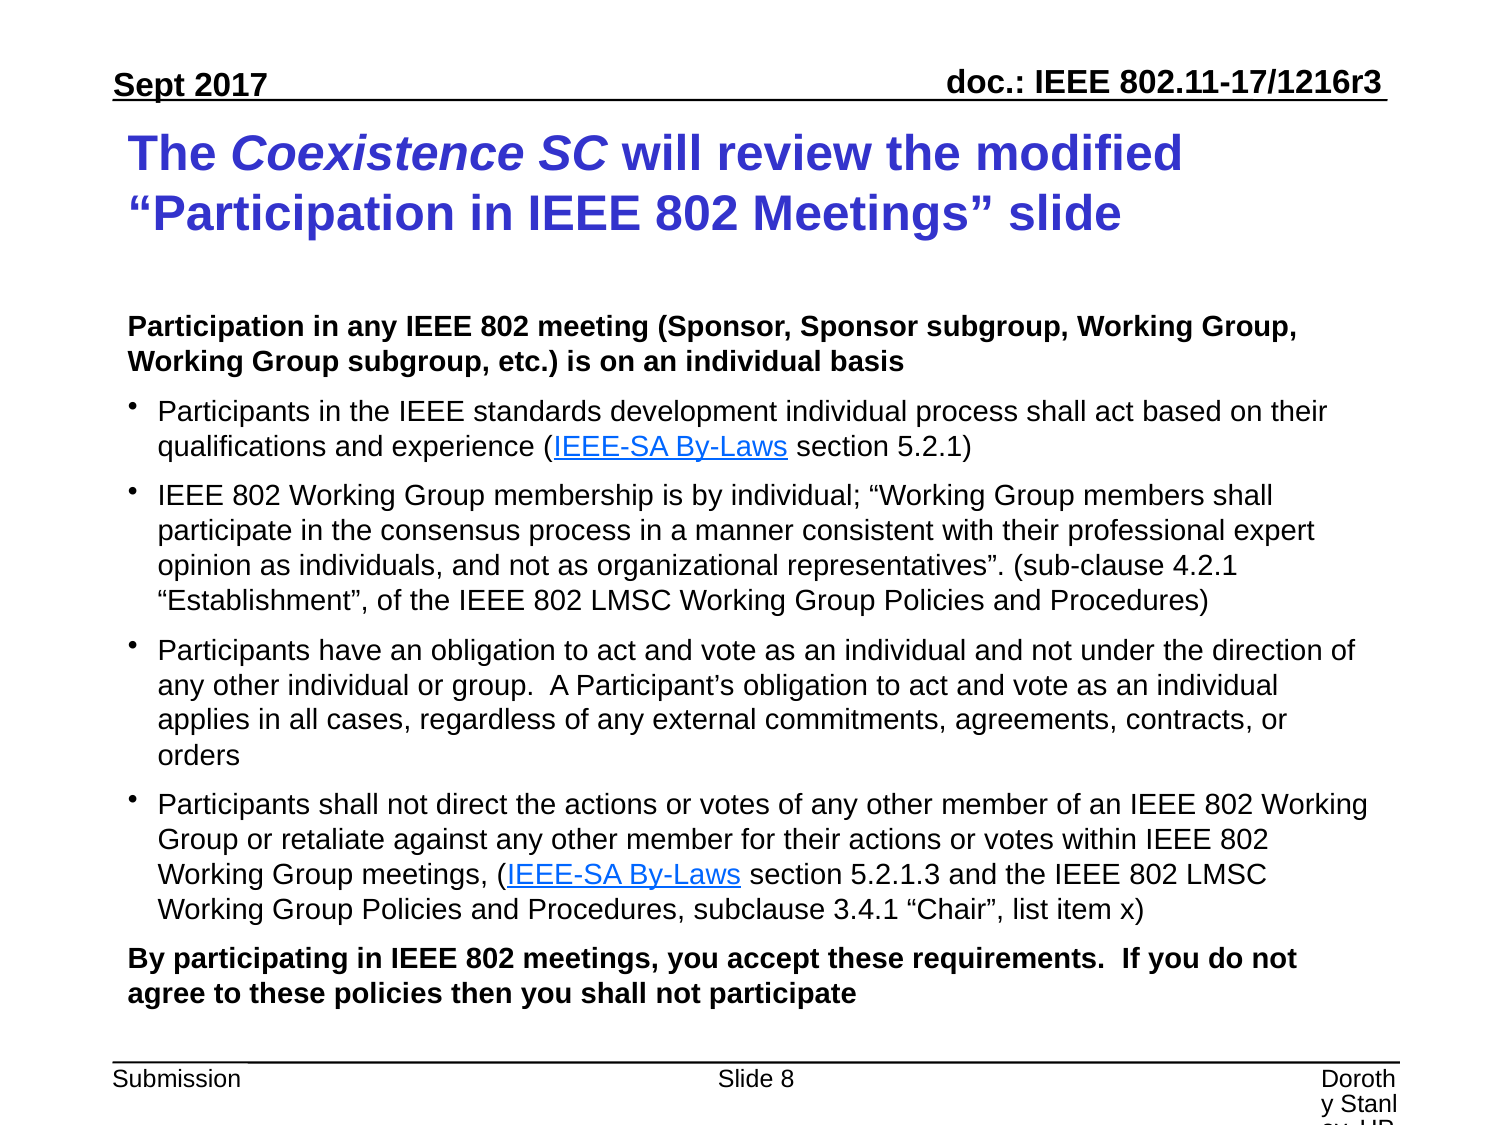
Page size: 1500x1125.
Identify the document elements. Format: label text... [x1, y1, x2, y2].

list Participation in any IEEE 802 meeting (Sponsor, Sponsor subgroup, Working Group, Working Group subgroup, etc.) is on an individual basis Participants in the IEEE standards development individual process shall act based on their qualifications and experience (IEEE-SA By-Laws section 5.2.1) IEEE 802 Working Group membership is by individual; “Working Group members shall participate in the consensus process in a manner consistent with their professional expert opinion as individuals, and not as organizational representatives”. (sub-clause 4.2.1 “Establishment”, of the IEEE 802 LMSC Working Group Policies and Procedures) Participants have an obligation to act and vote as an individual and not under the direction of any other individual or group. A Participant’s obligation to act and vote as an individual applies in all cases, regardless of any external commitments, agreements, contracts, or orders Participants shall not direct the actions or votes of any other member of an IEEE 802 Working Group or retaliate against any other member for their actions or votes within IEEE 802 Working Group meetings, (IEEE-SA By-Laws section 5.2.1.3 and the IEEE 802 LMSC Working Group Policies and Procedures, subclause 3.4.1 “Chair”, list item x) By participating in IEEE 802 meetings, you accept these requirements. If you do not agree to these policies then you shall not participate [112, 299, 1388, 1038]
footer Dorothy Stanley, HP Enterprise [1320, 1061, 1402, 1093]
title The Coexistence SC will review the modified “Participation in IEEE 802 Meetings” slide [112, 112, 1388, 288]
slide_number Slide 8 [709, 1061, 803, 1093]
